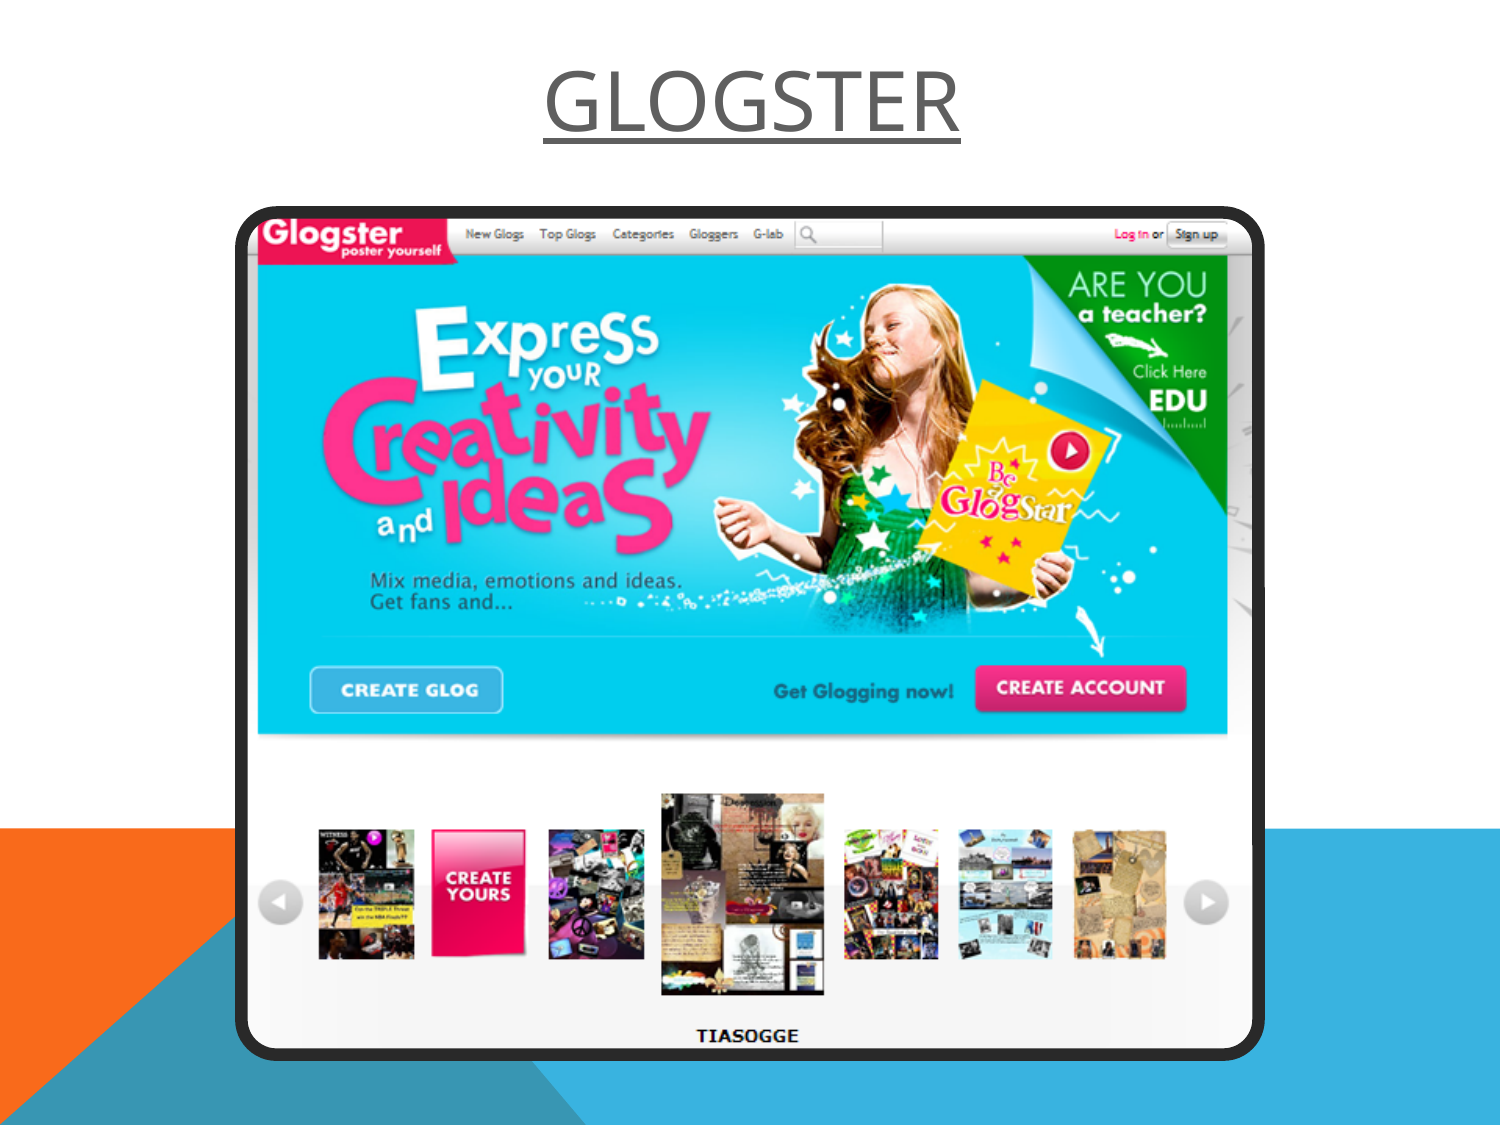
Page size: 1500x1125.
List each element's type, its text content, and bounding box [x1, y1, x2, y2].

title Glogster [135, 60, 1369, 150]
picture [241, 212, 1259, 1055]
